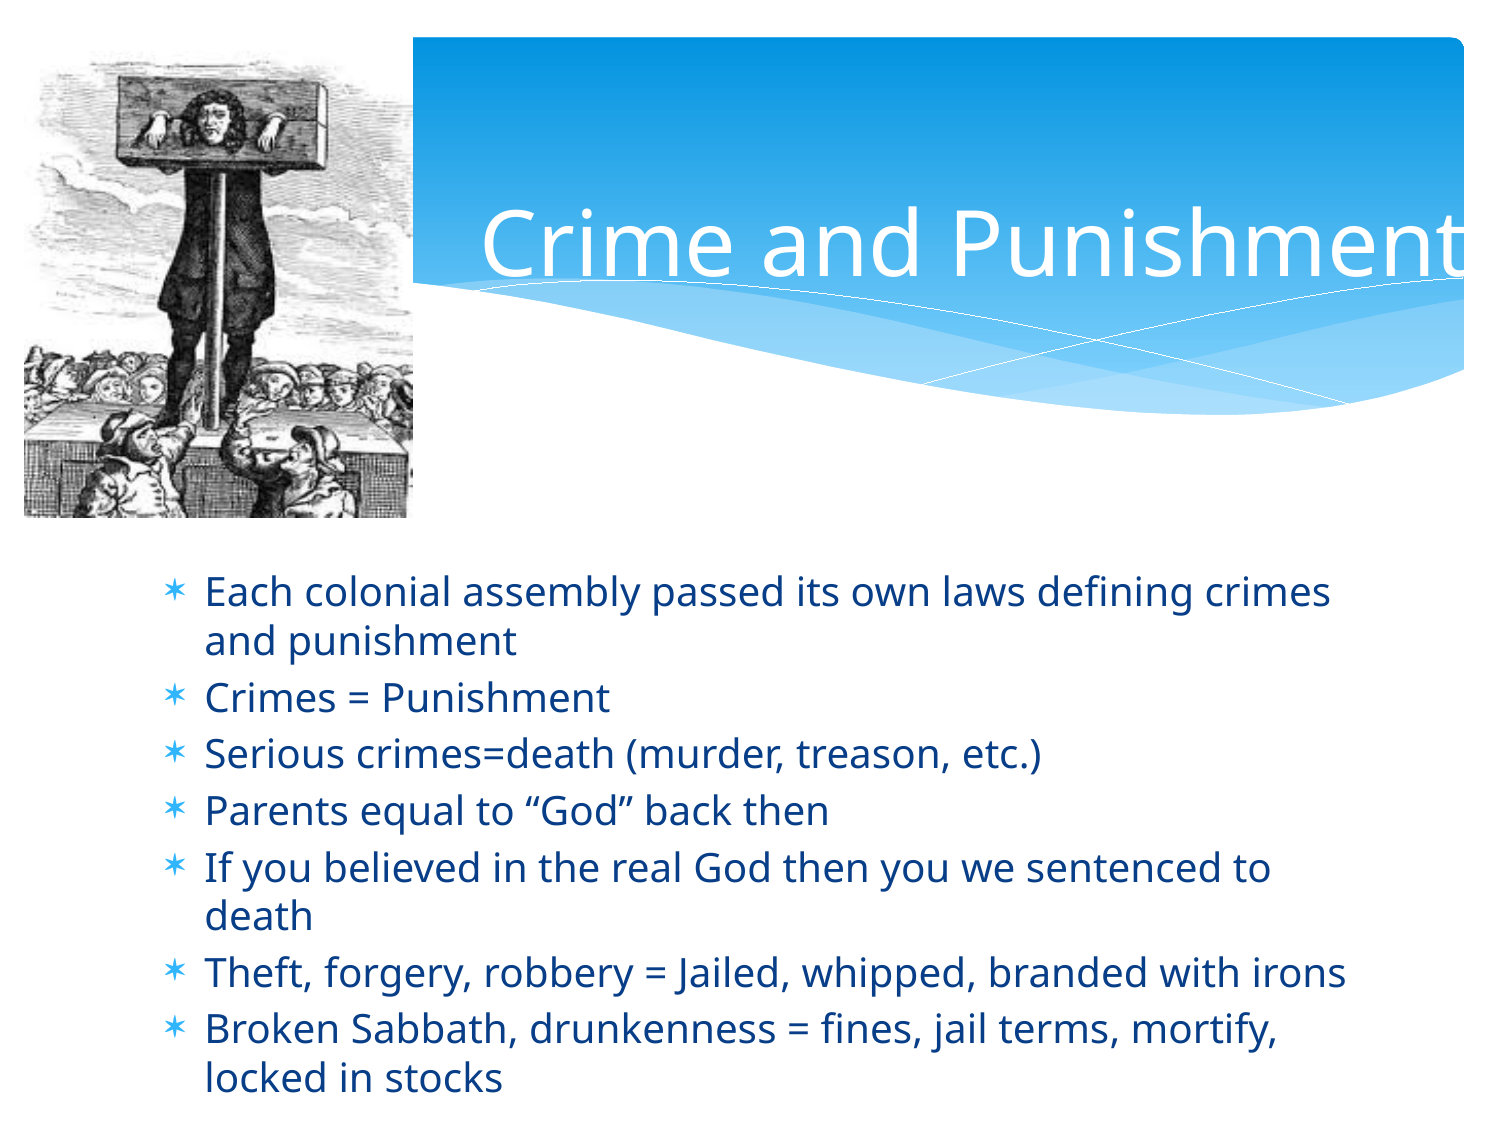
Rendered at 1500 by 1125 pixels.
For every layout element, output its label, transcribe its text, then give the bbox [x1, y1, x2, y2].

picture [24, 37, 413, 518]
title Crime and Punishment [418, 137, 1500, 343]
list Each colonial assembly passed its own laws defining crimes and punishment Crimes = Punishment Serious crimes=death (murder, treason, etc.) Parents equal to “God” back then If you believed in the real God then you we sentenced to death Theft, forgery, robbery = Jailed, whipped, branded with irons Broken Sabbath, drunkenness = fines, jail terms, mortify, locked in stocks [150, 558, 1366, 1125]
